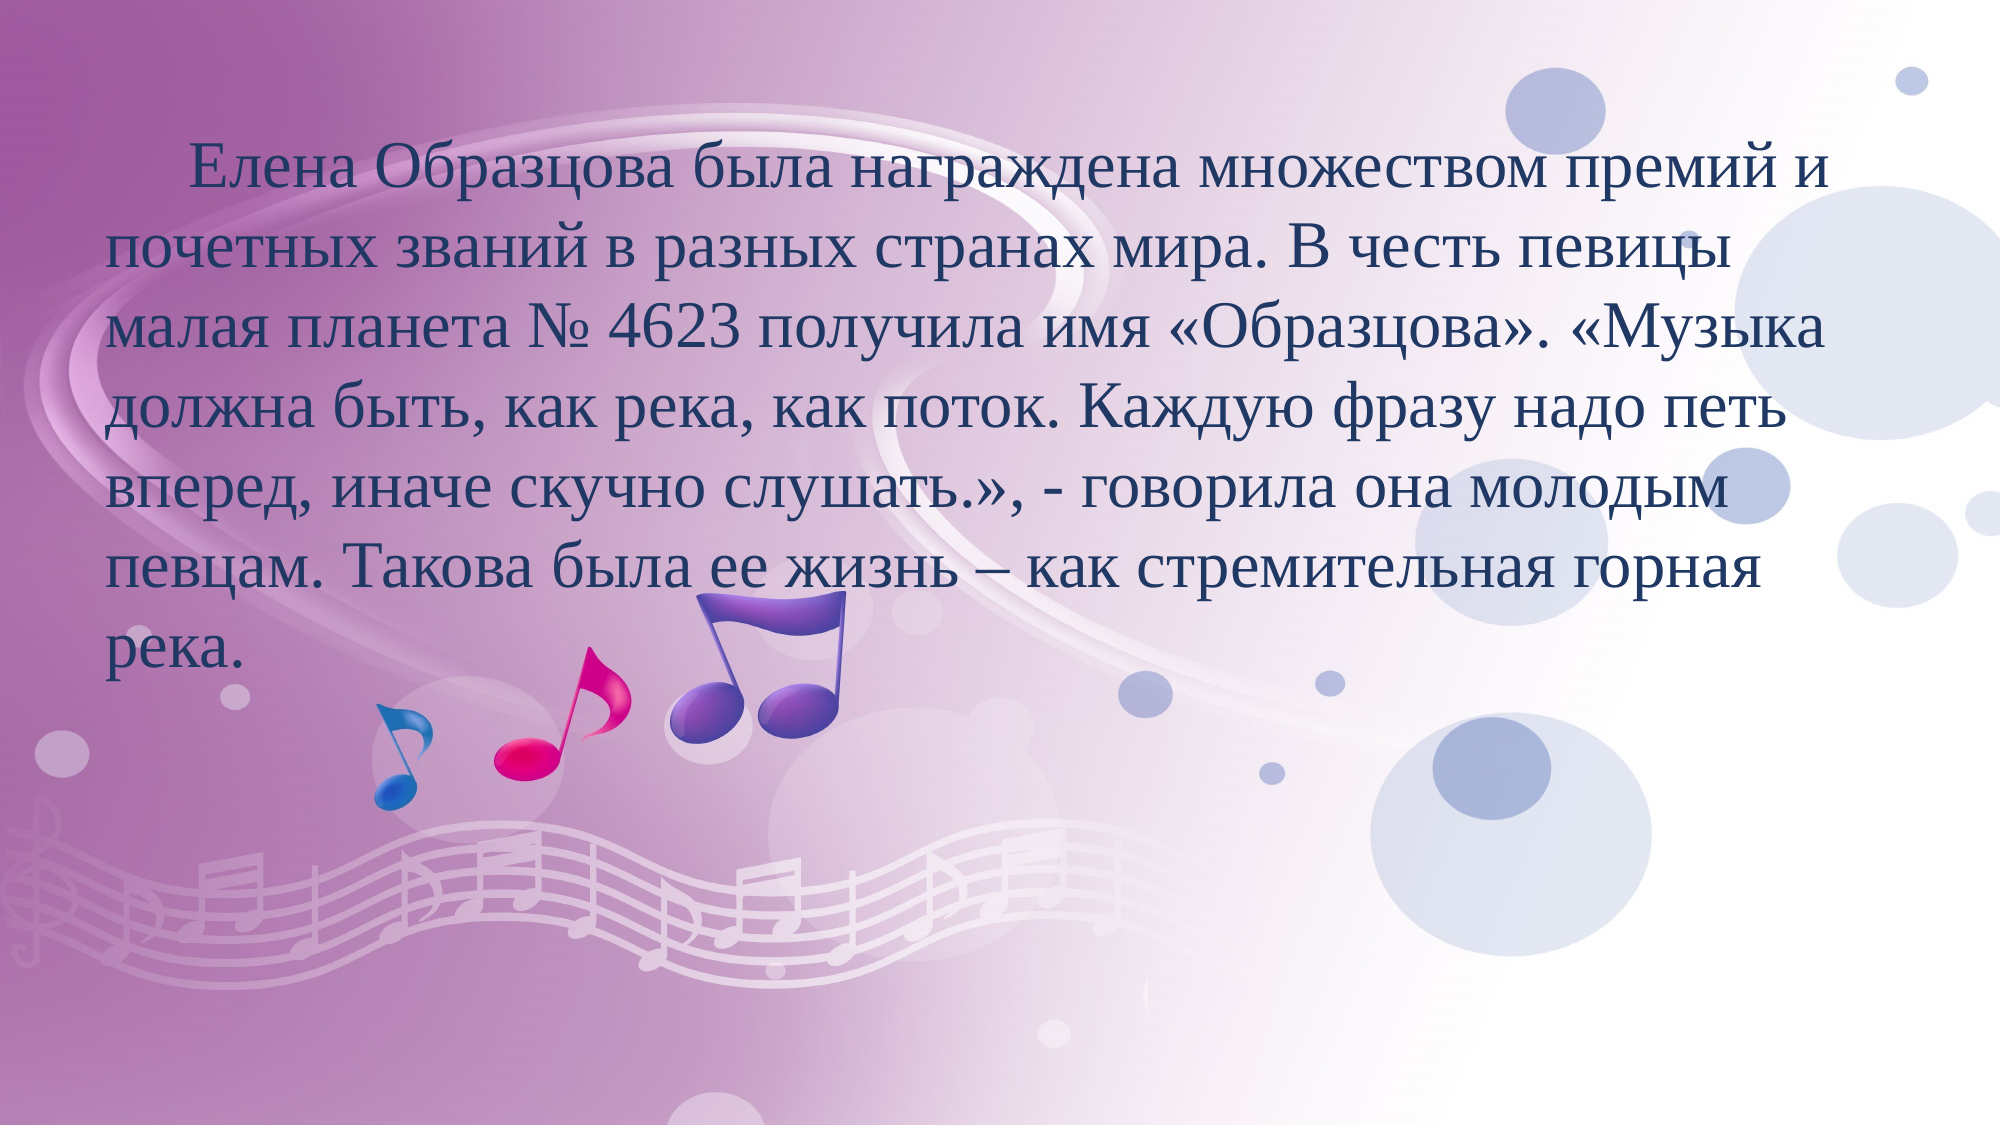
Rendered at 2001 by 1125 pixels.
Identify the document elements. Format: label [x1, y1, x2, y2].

list [0, 0, 2000, 1125]
